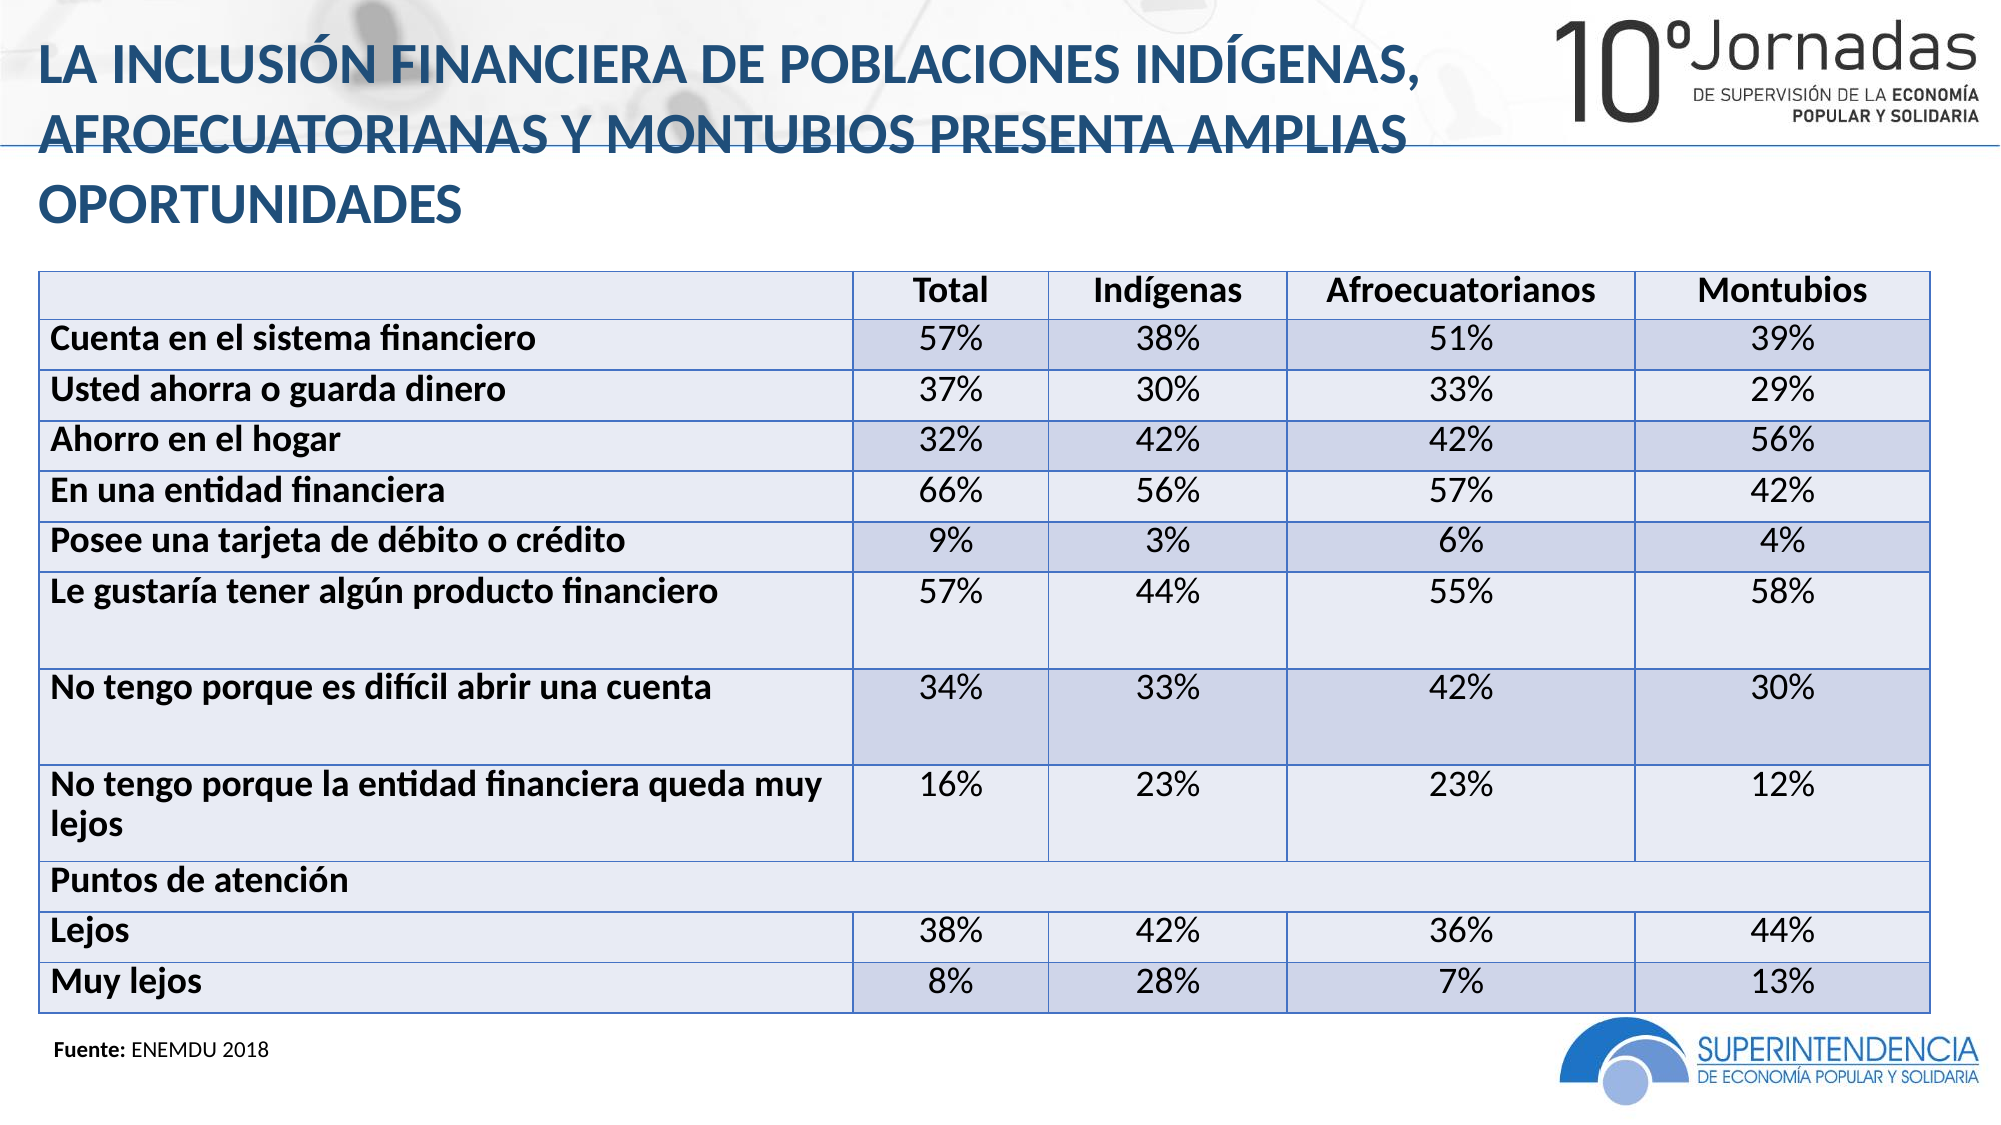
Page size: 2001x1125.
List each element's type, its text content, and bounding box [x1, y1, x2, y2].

table_cell 58% [1636, 573, 1929, 668]
table_cell Le gustaría tener algún producto financiero [40, 573, 852, 668]
table_cell 66% [854, 472, 1048, 521]
table_cell 12% [1636, 766, 1929, 861]
table_cell 39% [1636, 320, 1929, 369]
table_cell 36% [1288, 913, 1634, 962]
table_cell 29% [1636, 371, 1929, 420]
table_cell 42% [1049, 913, 1286, 962]
table_cell 9% [854, 523, 1048, 571]
table_cell 51% [1288, 320, 1634, 369]
table_cell 42% [1049, 422, 1286, 470]
table_cell 30% [1049, 371, 1286, 420]
table_header Indígenas [1049, 272, 1286, 319]
table_cell Puntos de atención [40, 862, 1929, 911]
table_cell 16% [854, 766, 1048, 861]
table_cell Posee una tarjeta de débito o crédito [40, 523, 852, 571]
table_cell Ahorro en el hogar [40, 422, 852, 470]
table_cell 56% [1049, 472, 1286, 521]
table_cell 57% [854, 320, 1048, 369]
table_cell 44% [1636, 913, 1929, 962]
table_cell 8% [854, 963, 1048, 1012]
text_box LA INCLUSIÓN FINANCIERA DE POBLACIONES INDÍGENAS, AFROECUATORIANAS Y MONTUBIOS PRESENTA AMPLIAS OPORTUNIDADES [23, 17, 1624, 243]
table_cell No tengo porque es difícil abrir una cuenta [40, 670, 852, 764]
table_cell Lejos [40, 913, 852, 962]
table_cell 34% [854, 670, 1048, 764]
table_cell 28% [1049, 963, 1286, 1012]
table_cell 33% [1288, 371, 1634, 420]
table_cell 57% [1288, 472, 1634, 521]
table_cell Usted ahorra o guarda dinero [40, 371, 852, 420]
table_cell 57% [854, 573, 1048, 668]
table_cell No tengo porque la entidad financiera queda muy lejos [40, 766, 852, 861]
table_cell 30% [1636, 670, 1929, 764]
table_cell 44% [1049, 573, 1286, 668]
table_cell 37% [854, 371, 1048, 420]
table_cell Muy lejos [40, 963, 852, 1012]
table_header [40, 272, 852, 319]
table_cell 42% [1636, 472, 1929, 521]
table_cell 3% [1049, 523, 1286, 571]
table_cell 55% [1288, 573, 1634, 668]
table_cell 23% [1288, 766, 1634, 861]
table_cell 38% [1049, 320, 1286, 369]
table_header Total [854, 272, 1048, 319]
table_cell 38% [854, 913, 1048, 962]
table_cell Cuenta en el sistema financiero [40, 320, 852, 369]
table_cell En una entidad financiera [40, 472, 852, 521]
table_header Montubios [1636, 272, 1929, 319]
picture [0, 0, 2001, 1125]
table_cell 6% [1288, 523, 1634, 571]
table_header Afroecuatorianos [1288, 272, 1634, 319]
table_cell 33% [1049, 670, 1286, 764]
text_box Fuente: ENEMDU 2018 [39, 1026, 858, 1070]
table_cell 23% [1049, 766, 1286, 861]
table_cell 4% [1636, 523, 1929, 571]
table_cell 42% [1288, 670, 1634, 764]
table_cell 56% [1636, 422, 1929, 470]
table_cell 13% [1636, 963, 1929, 1012]
table_cell 42% [1288, 422, 1634, 470]
table_cell 7% [1288, 963, 1634, 1012]
table_cell 32% [854, 422, 1048, 470]
